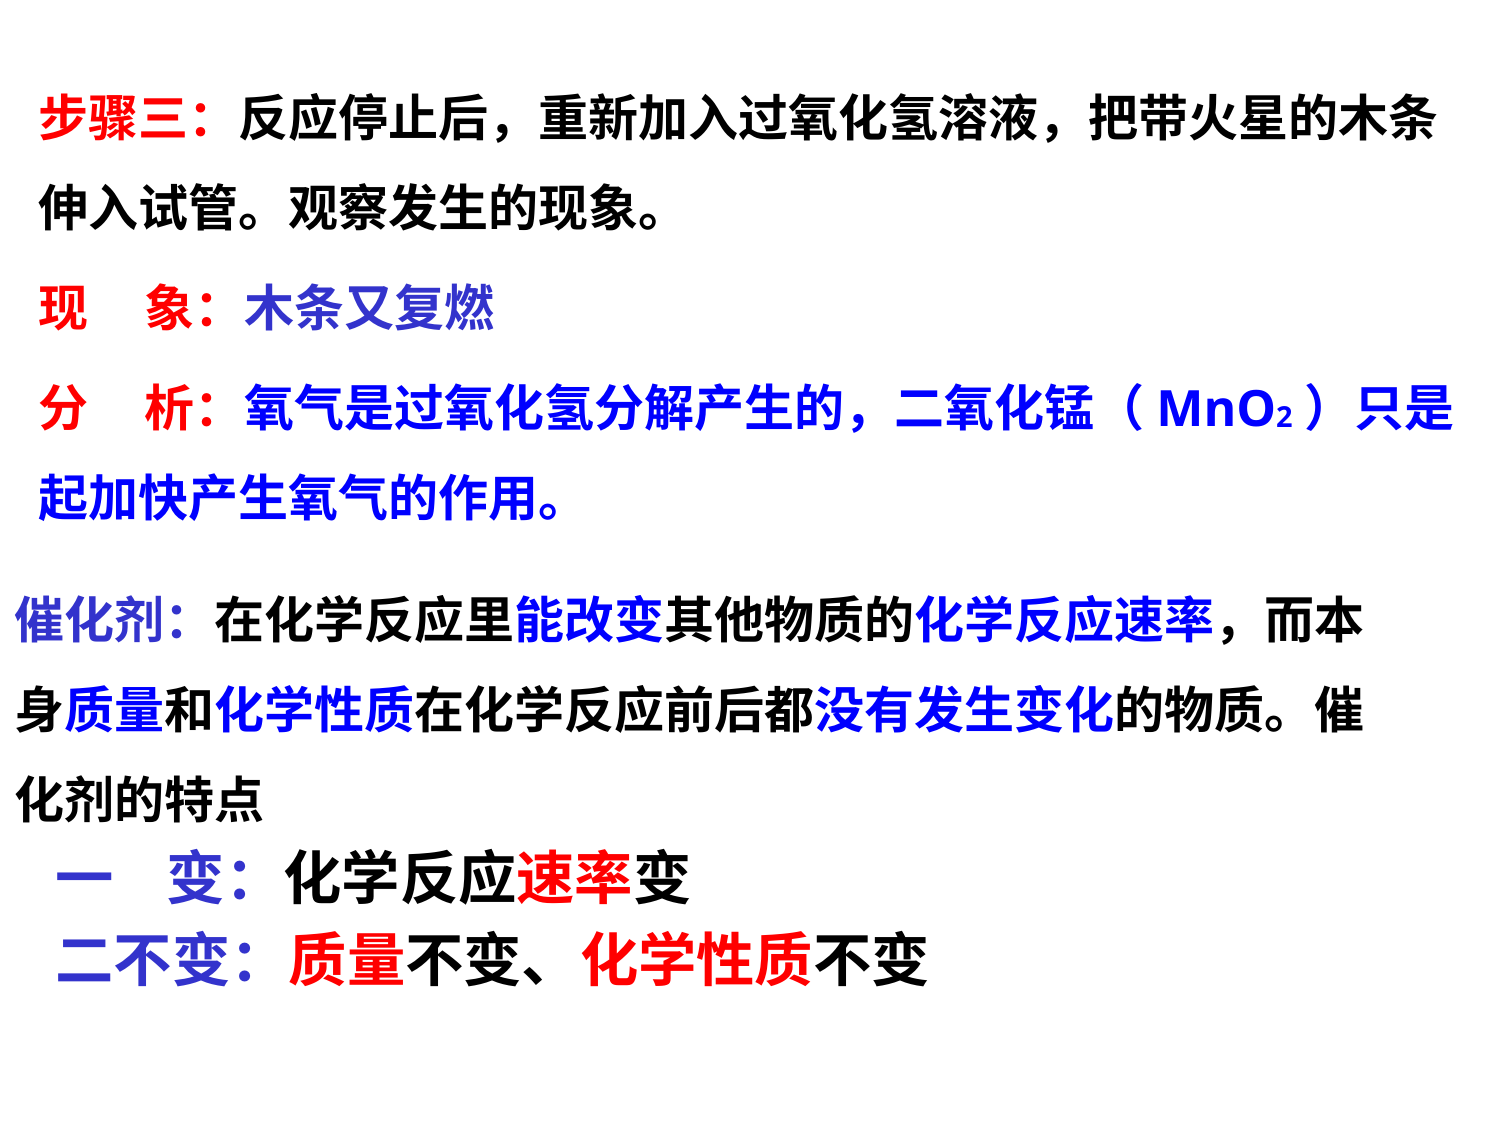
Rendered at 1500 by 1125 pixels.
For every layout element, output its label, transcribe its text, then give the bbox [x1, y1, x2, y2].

text_box 步骤三：反应停止后，重新加入过氧化氢溶液，把带火星的木条伸入试管。观察发生的现象。 现 象：木条又复燃 分 析：氧气是过氧化氢分解产生的，二氧化锰（MnO2）只是起加快产生氧气的作用。 [23, 48, 1483, 534]
text_box 一 变：化学反应速率变 二不变：质量不变、化学性质不变 [41, 834, 1267, 1001]
text_box 催化剂：在化学反应里能改变其他物质的化学反应速率，而本身质量和化学性质在化学反应前后都没有发生变化的物质。催化剂的特点 [0, 550, 1425, 836]
